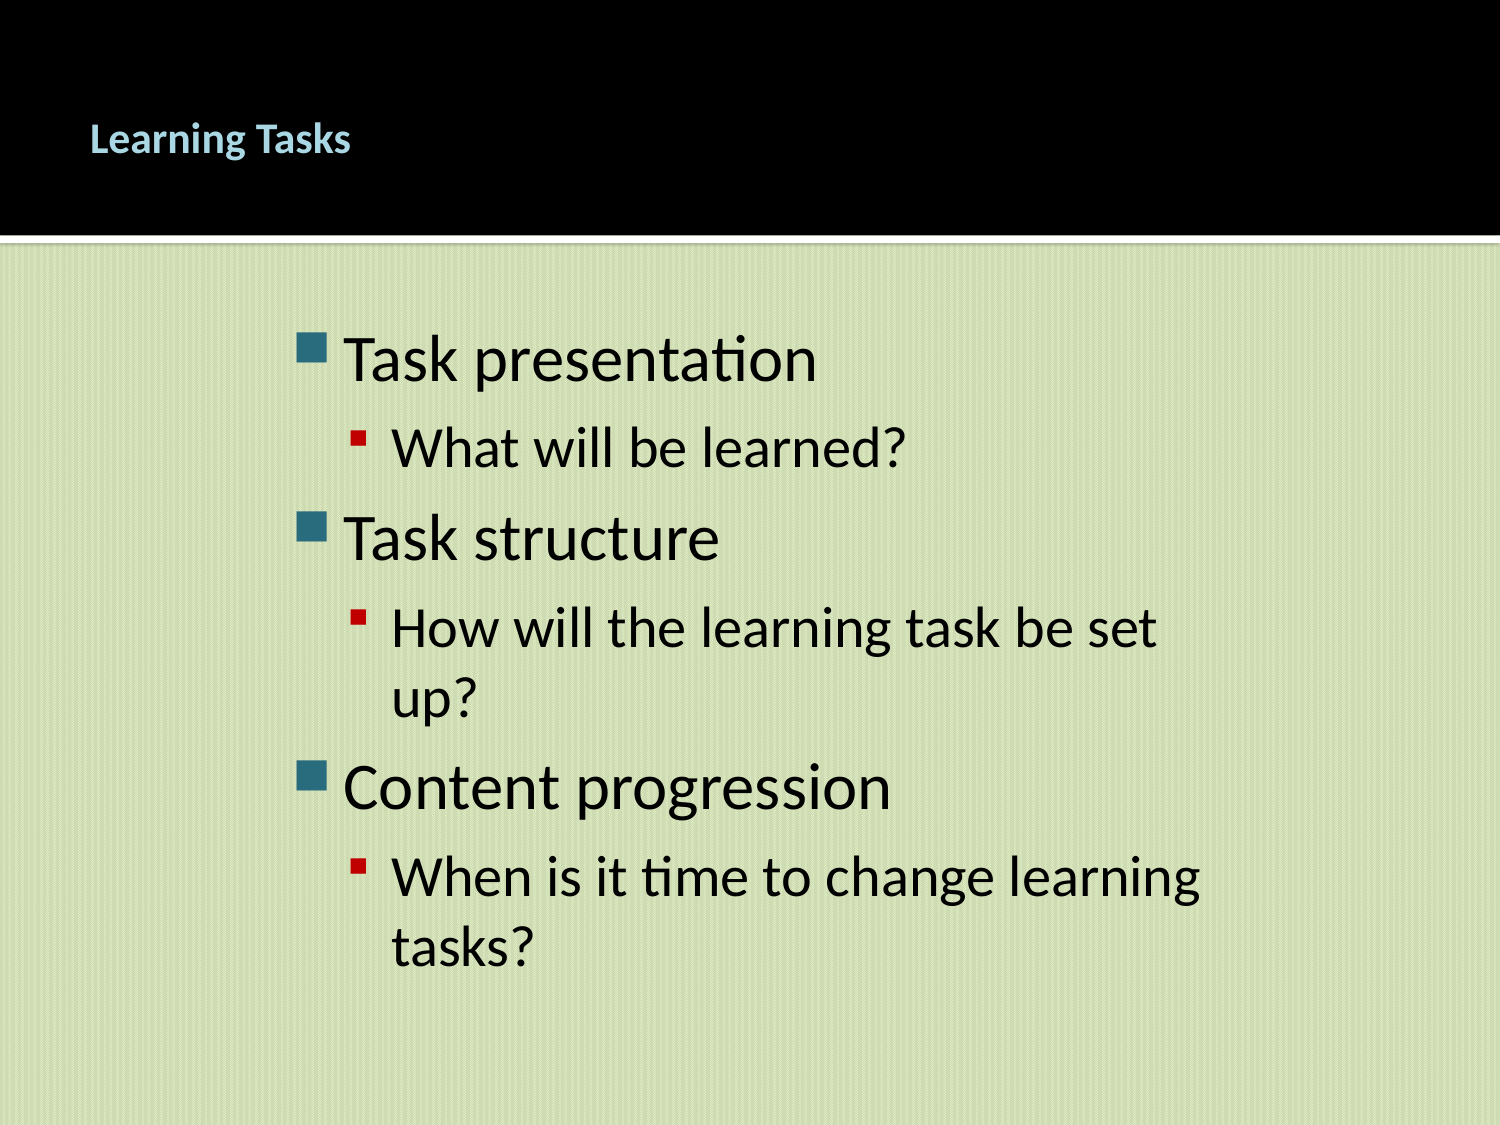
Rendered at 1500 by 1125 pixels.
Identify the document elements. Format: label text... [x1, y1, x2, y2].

title Learning Tasks [75, 50, 1425, 212]
list Task presentation What will be learned? Task structure How will the learning task be set up? Content progression When is it time to change learning tasks? [262, 299, 1250, 1059]
